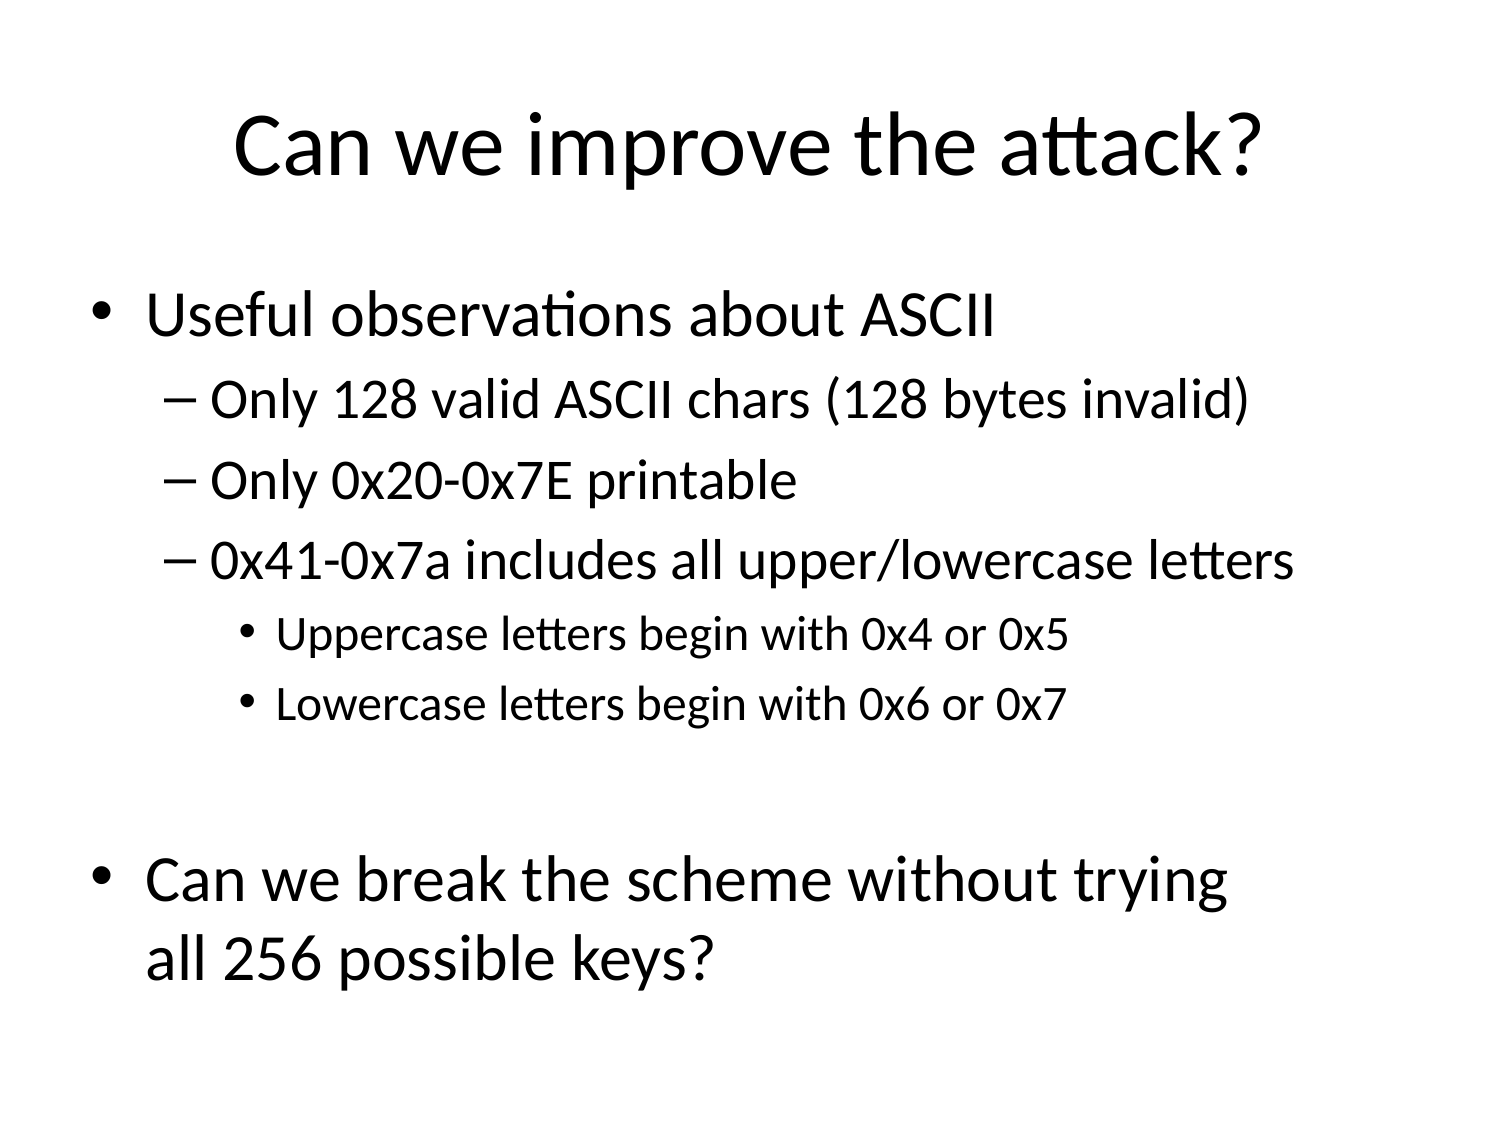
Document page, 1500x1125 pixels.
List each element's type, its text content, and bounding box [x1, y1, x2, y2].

list Useful observations about ASCII Only 128 valid ASCII chars (128 bytes invalid) Only 0x20-0x7E printable 0x41-0x7a includes all upper/lowercase letters Uppercase letters begin with 0x4 or 0x5 Lowercase letters begin with 0x6 or 0x7 Can we break the scheme without trying all 256 possible keys? [75, 262, 1425, 1005]
title Can we improve the attack? [75, 45, 1425, 233]
